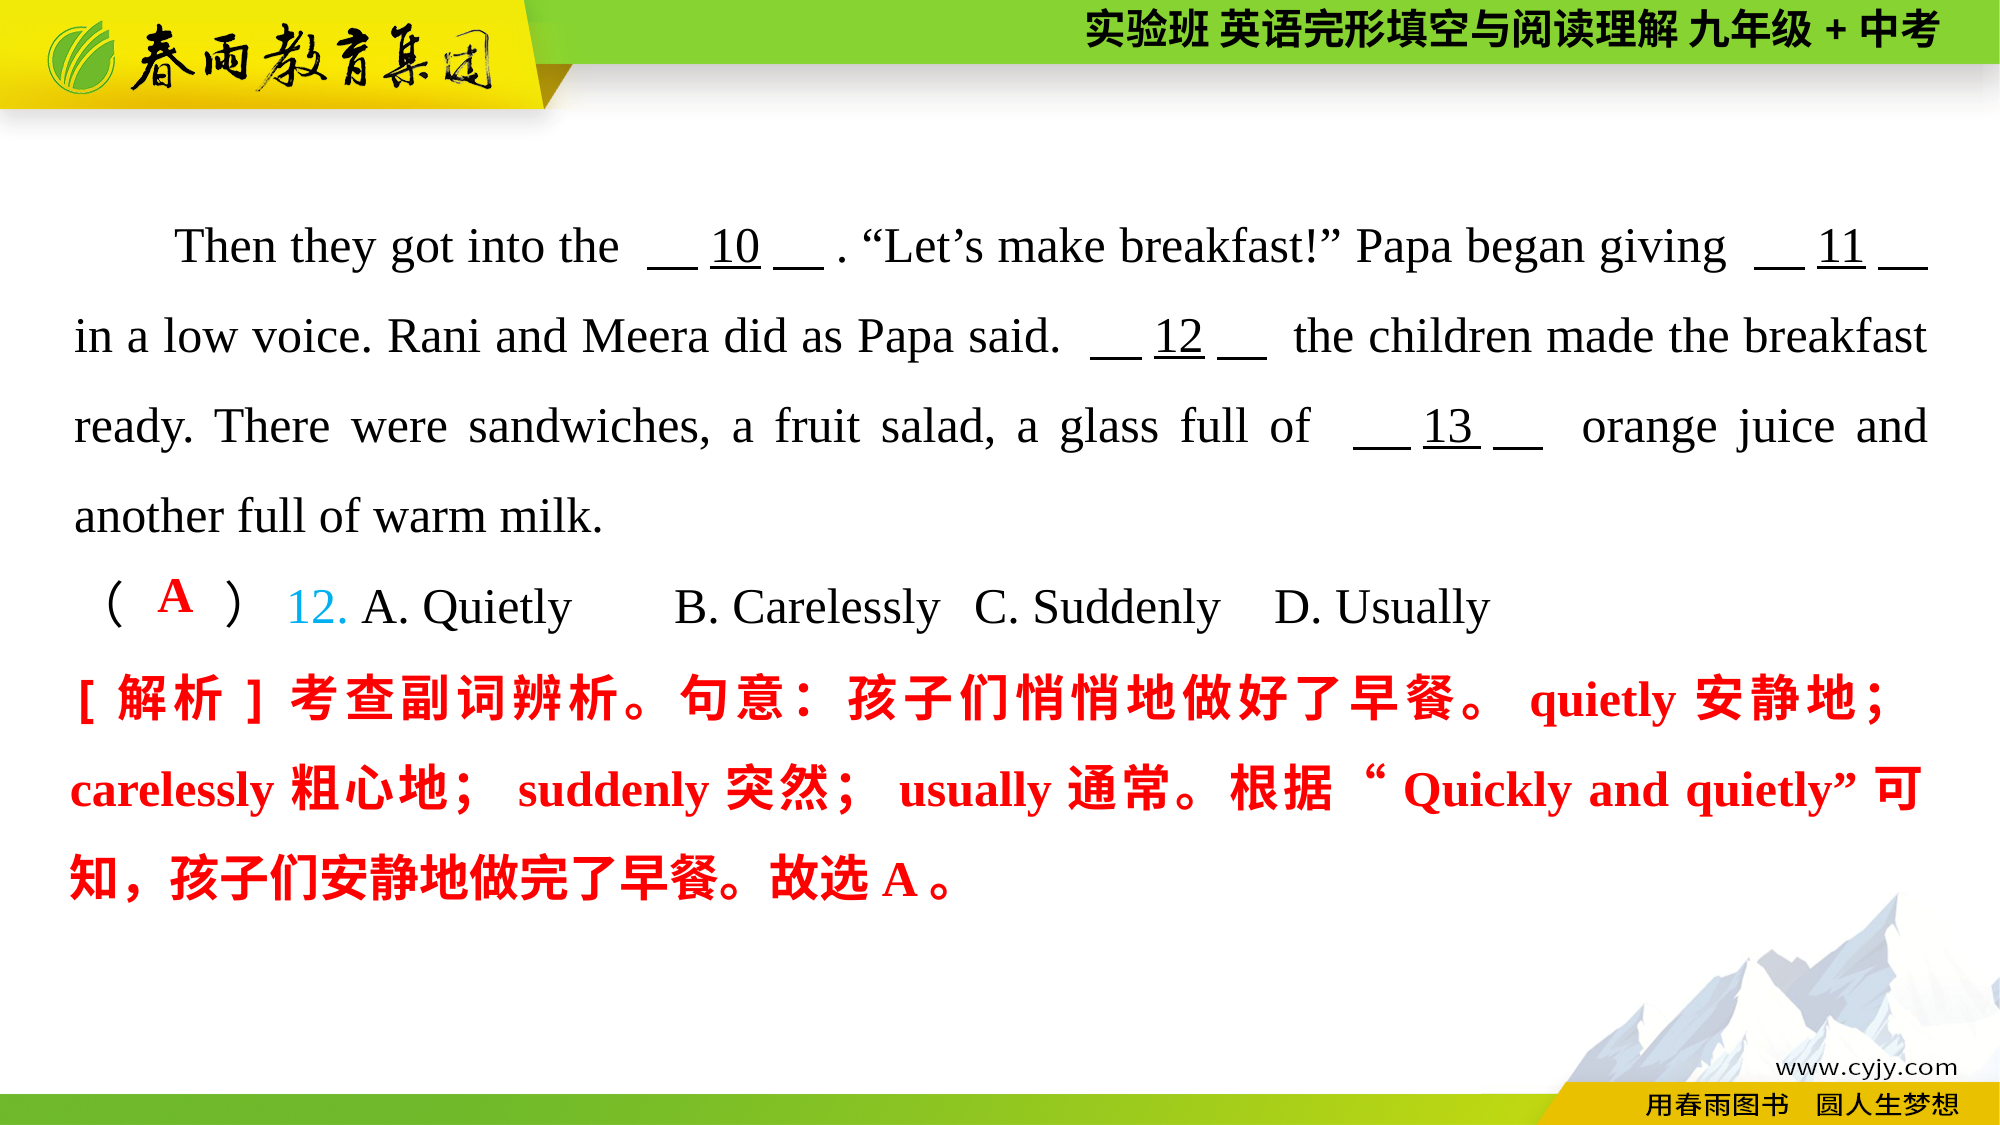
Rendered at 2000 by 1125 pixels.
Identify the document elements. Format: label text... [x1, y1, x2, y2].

text_box （ ）12. A. Quietly B. Carelessly C. Suddenly D. Usually [59, 535, 1944, 641]
text_box [解析]考查副词辨析。句意：孩子们悄悄地做好了早餐。quietly安静地；carelessly粗心地；suddenly突然；usually通常。根据“Quickly and quietly”可知，孩子们安静地做完了早餐。故选A。 [54, 628, 1939, 914]
text_box A [142, 555, 209, 630]
list Then they got into the 10 . “Let’s make breakfast!” Papa began giving 11 in a low voice. Rani and Meera did as Papa said. 12 the children made the breakfast ready. There were sandwiches, a fruit salad, a glass full of 13 orange juice and another full of warm milk. [59, 175, 1944, 535]
picture [0, 0, 2000, 1125]
